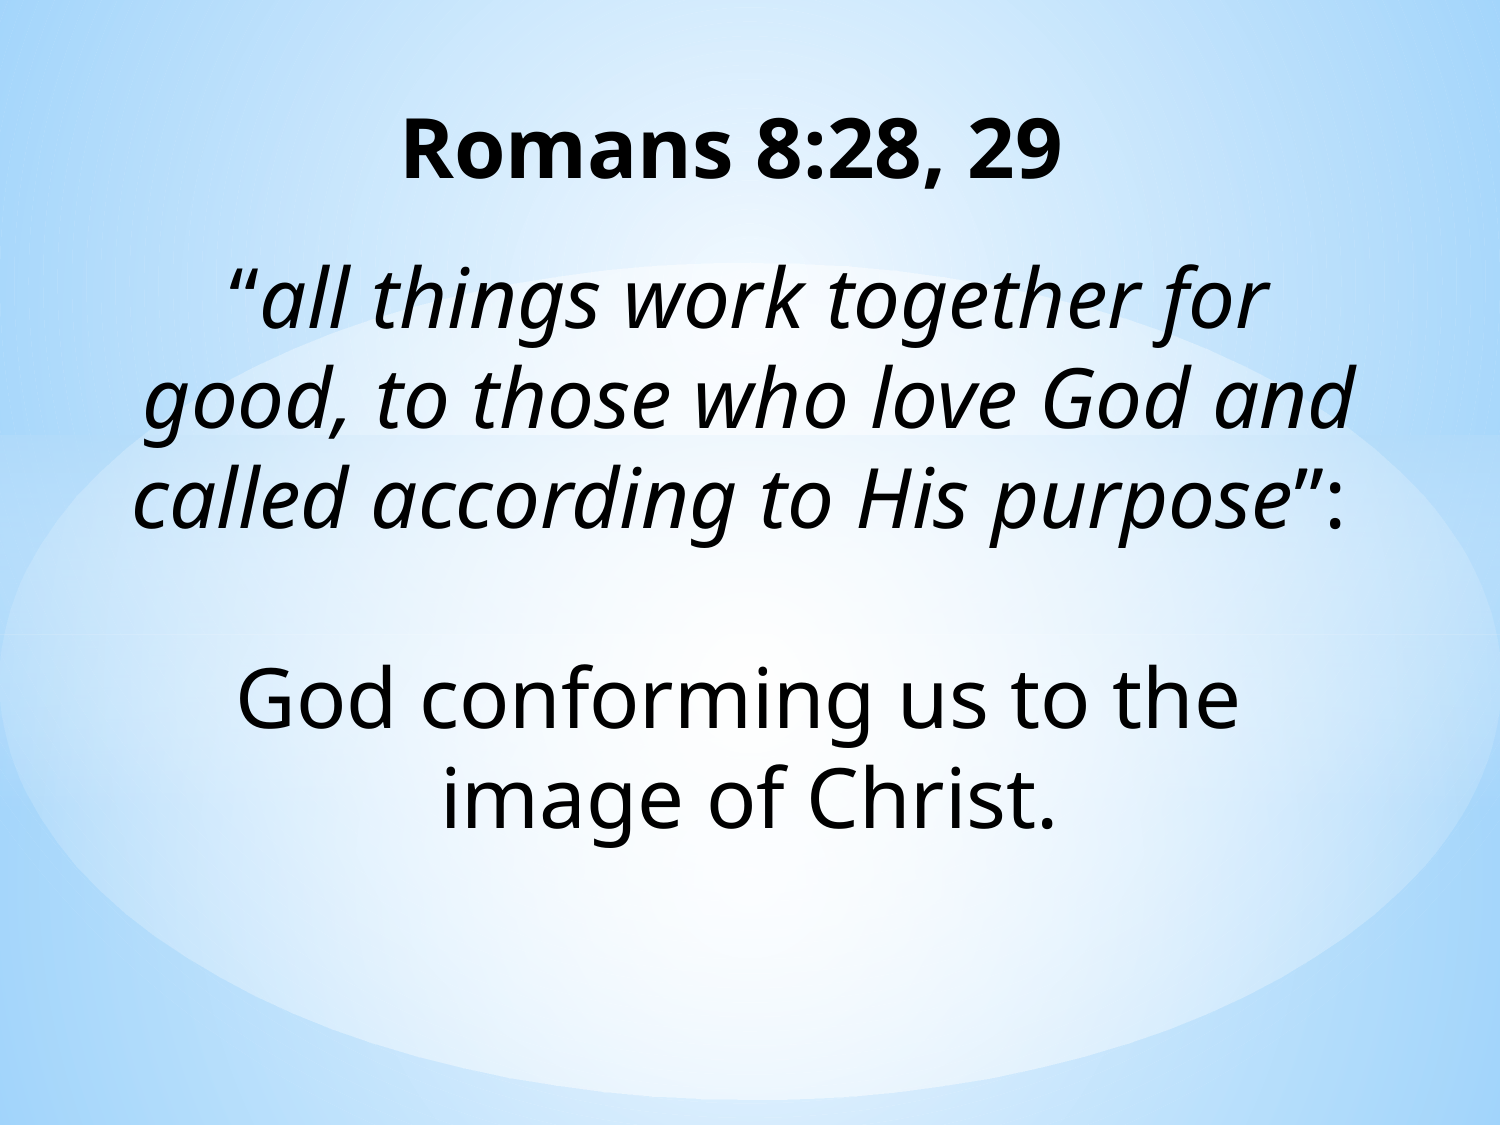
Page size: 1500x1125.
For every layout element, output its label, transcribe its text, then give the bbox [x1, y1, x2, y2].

text_box “all things work together for good, to those who love God and called according to His purpose”: God conforming us to the image of Christ. [112, 237, 1388, 853]
text_box Romans 8:28, 29 [349, 87, 1113, 203]
